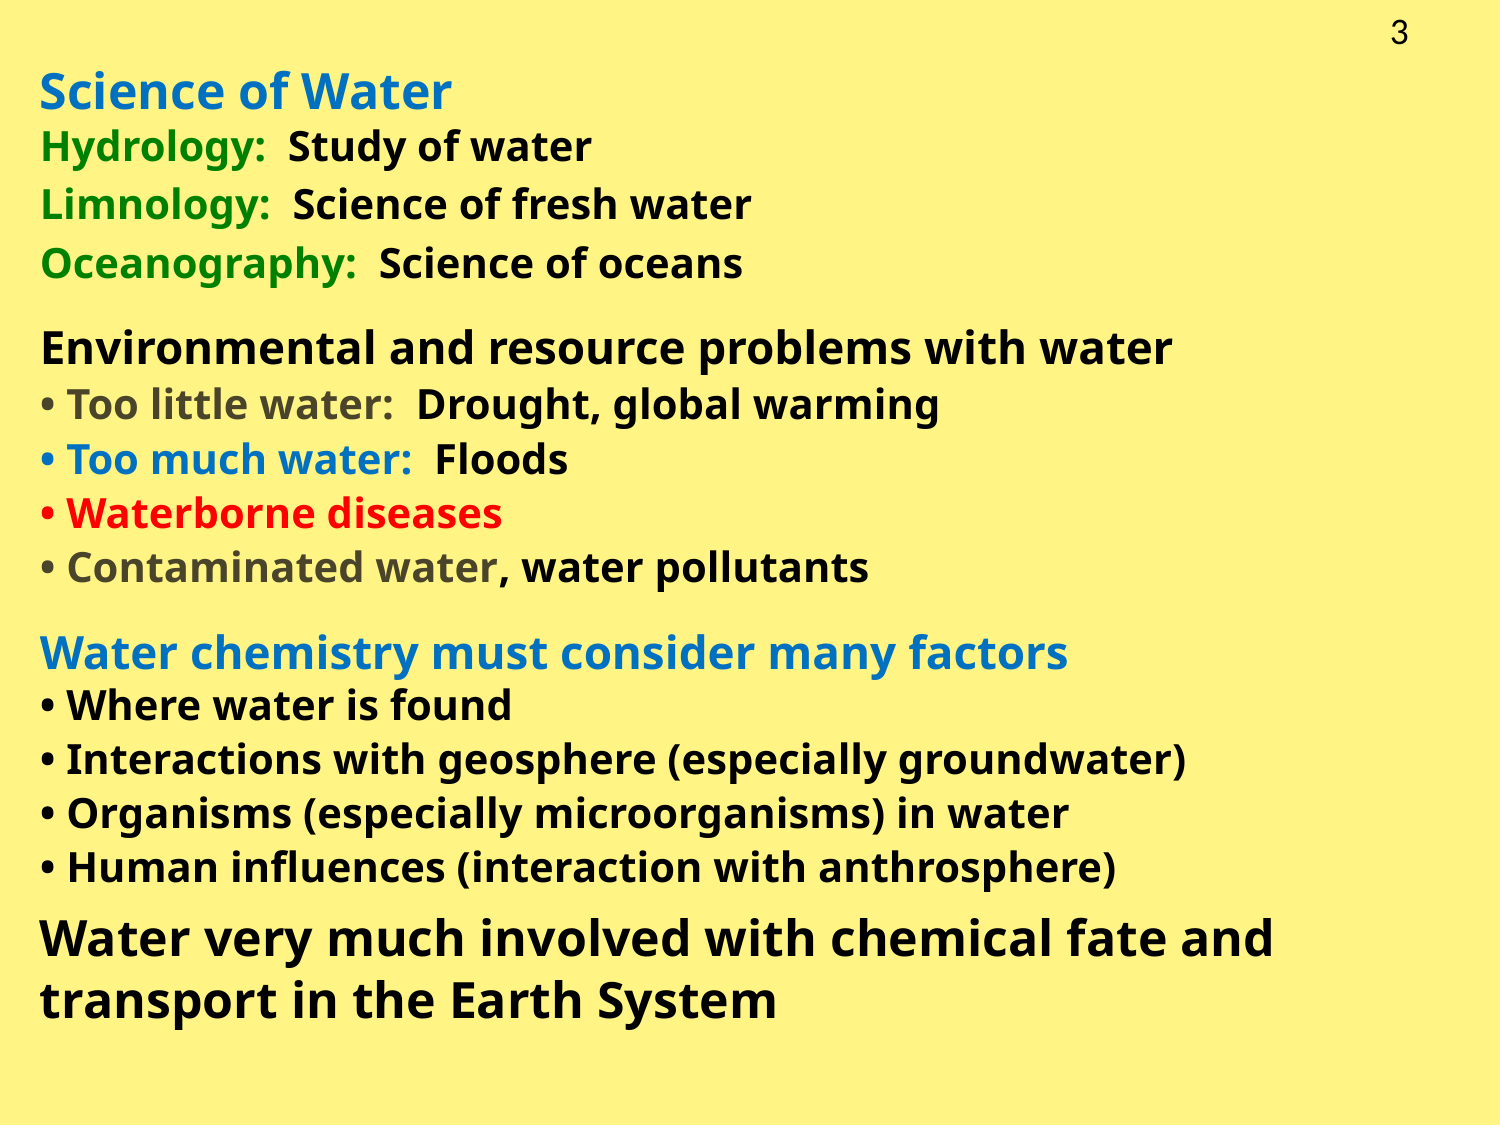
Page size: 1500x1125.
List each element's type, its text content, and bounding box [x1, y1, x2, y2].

text_box 3 [1374, 0, 1488, 60]
text_box Science of Water Hydrology: Study of water Limnology: Science of fresh water Oceanography: Science of oceans Environmental and resource problems with water • Too little water: Drought, global warming • Too much water: Floods • Waterborne diseases • Contaminated water, water pollutants Water chemistry must consider many factors • Where water is found • Interactions with geosphere (especially groundwater) • Organisms (especially microorganisms) in water • Human influences (interaction with anthrosphere) Water very much involved with chemical fate and transport in the Earth System [24, 49, 1488, 1105]
